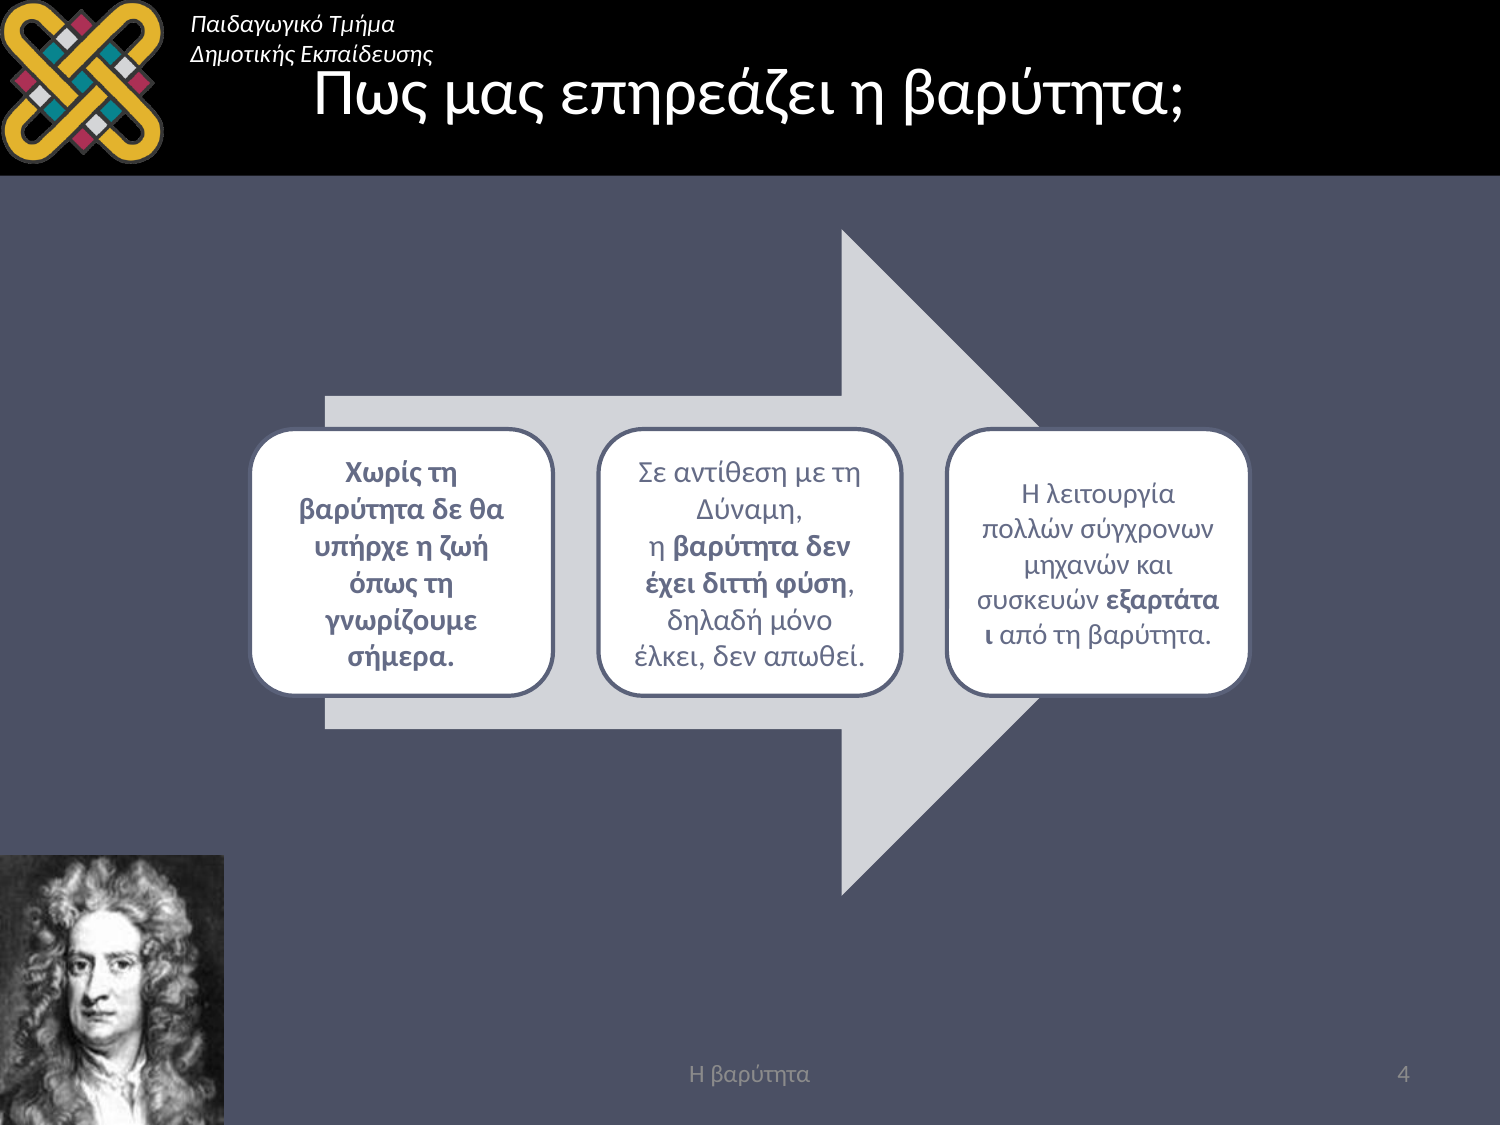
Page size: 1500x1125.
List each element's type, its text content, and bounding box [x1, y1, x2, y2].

text_box Παιδαγωγικό Τμήμα Δημοτικής Εκπαίδευσης [175, 0, 481, 75]
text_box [249, 228, 1251, 897]
slide_number 4 [1074, 1042, 1425, 1103]
picture [0, 0, 165, 165]
title Πως μας επηρεάζει η βαρύτητα; [0, 0, 1500, 176]
picture [0, 855, 224, 1125]
footer Η βαρύτητα [512, 1042, 988, 1103]
